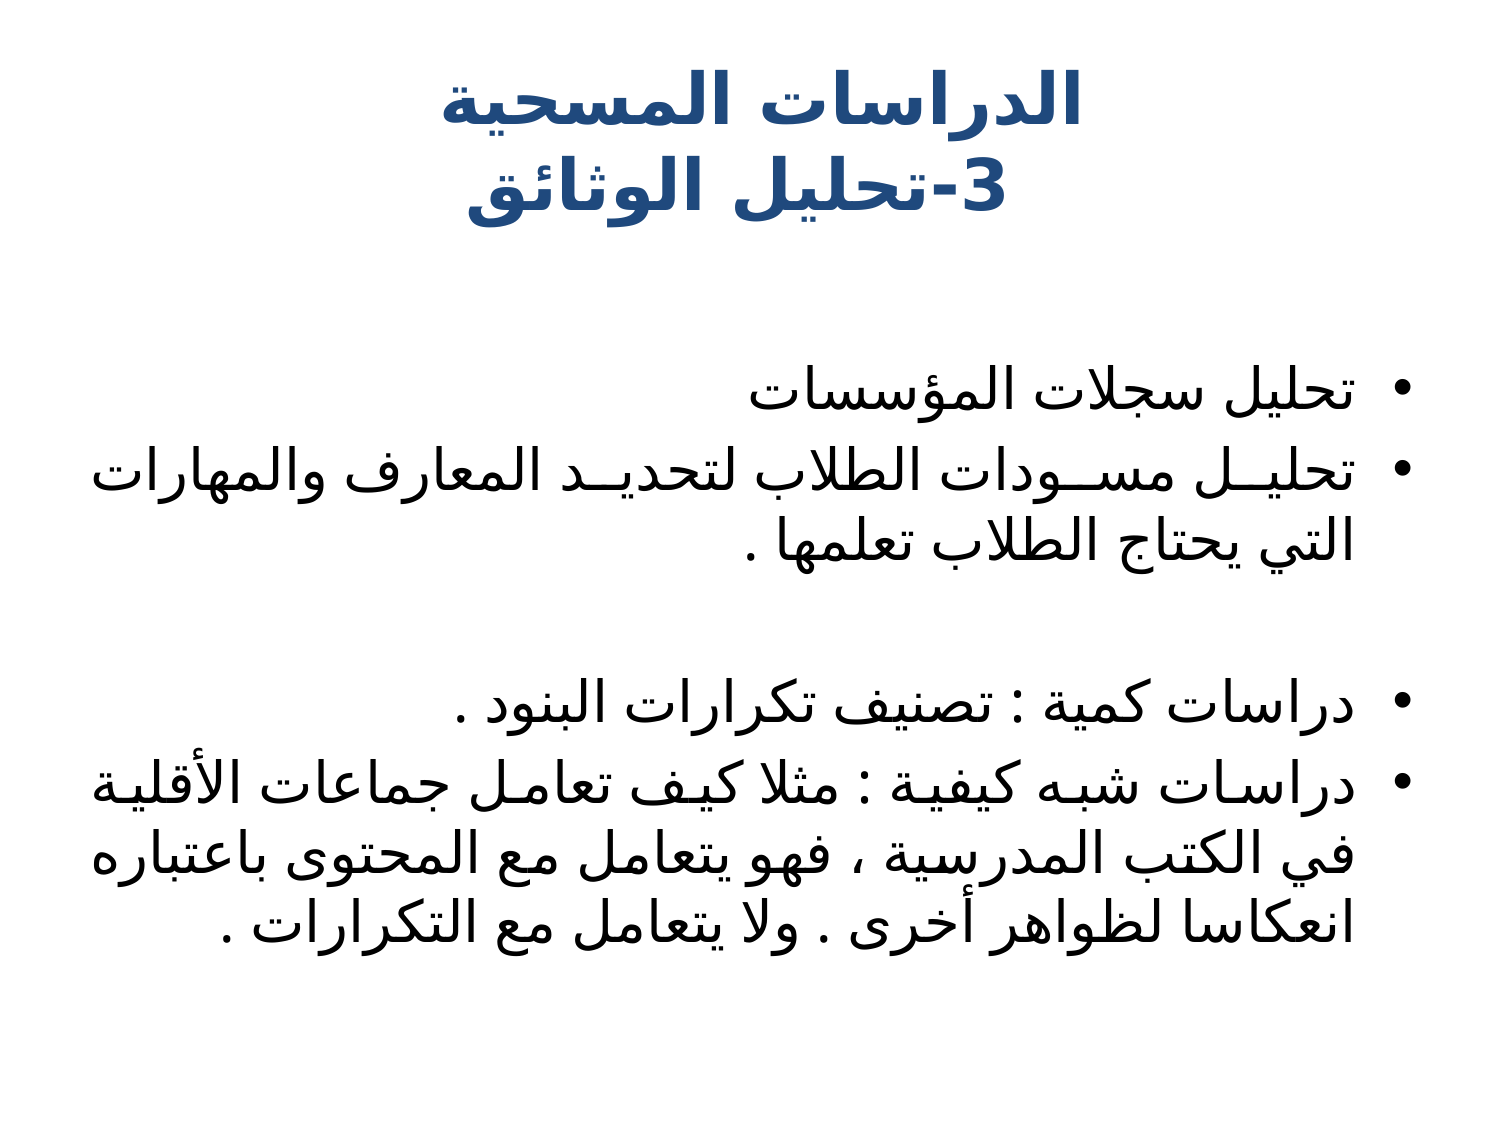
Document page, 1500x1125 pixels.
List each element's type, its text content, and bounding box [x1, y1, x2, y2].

list تحليل سجلات المؤسسات تحليل مسودات الطلاب لتحديد المعارف والمهارات التي يحتاج الطلاب تعلمها . دراسات كمية : تصنيف تكرارات البنود . دراسات شبه كيفية : مثلا كيف تعامل جماعات الأقلية في الكتب المدرسية ، فهو يتعامل مع المحتوى باعتباره انعكاسا لظواهر أخرى . ولا يتعامل مع التكرارات . [75, 262, 1425, 1005]
title الدراسات المسحية 3-تحليل الوثائق [75, 45, 1425, 233]
